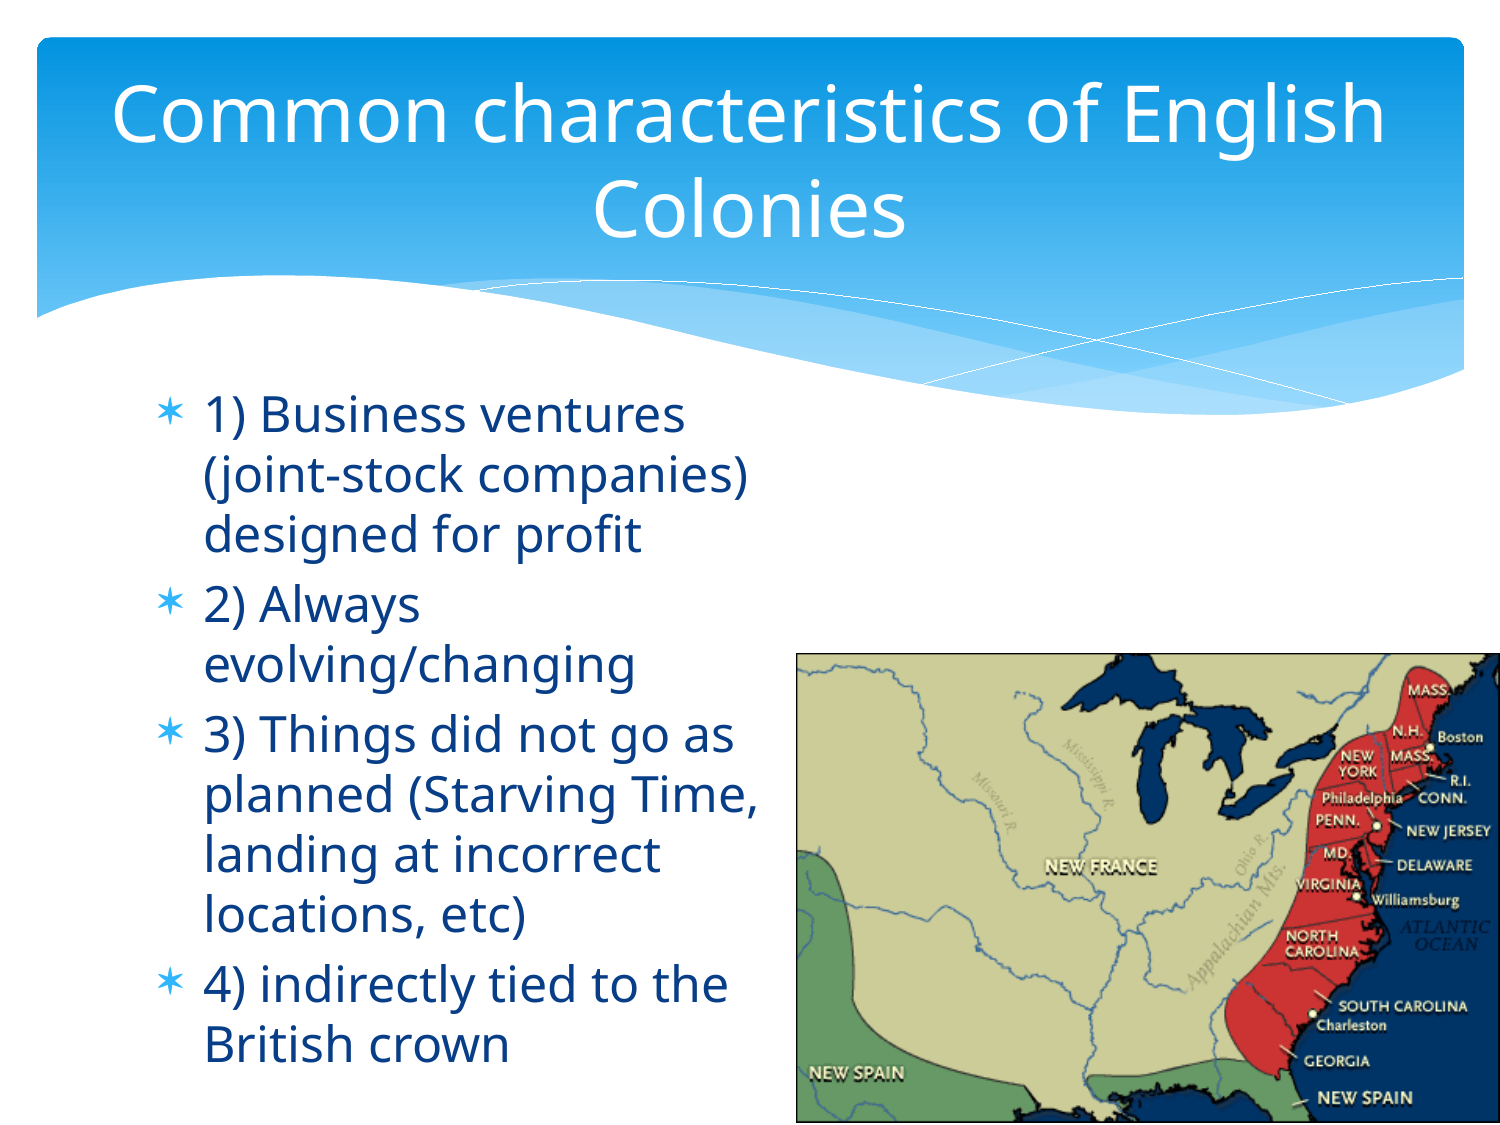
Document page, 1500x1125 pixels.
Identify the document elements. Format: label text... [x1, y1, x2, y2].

title Common characteristics of English Colonies [75, 55, 1425, 261]
list 1) Business ventures (joint-stock companies) designed for profit 2) Always evolving/changing 3) Things did not go as planned (Starving Time, landing at incorrect locations, etc) 4) indirectly tied to the British crown [143, 375, 797, 1100]
picture [796, 653, 1500, 1123]
